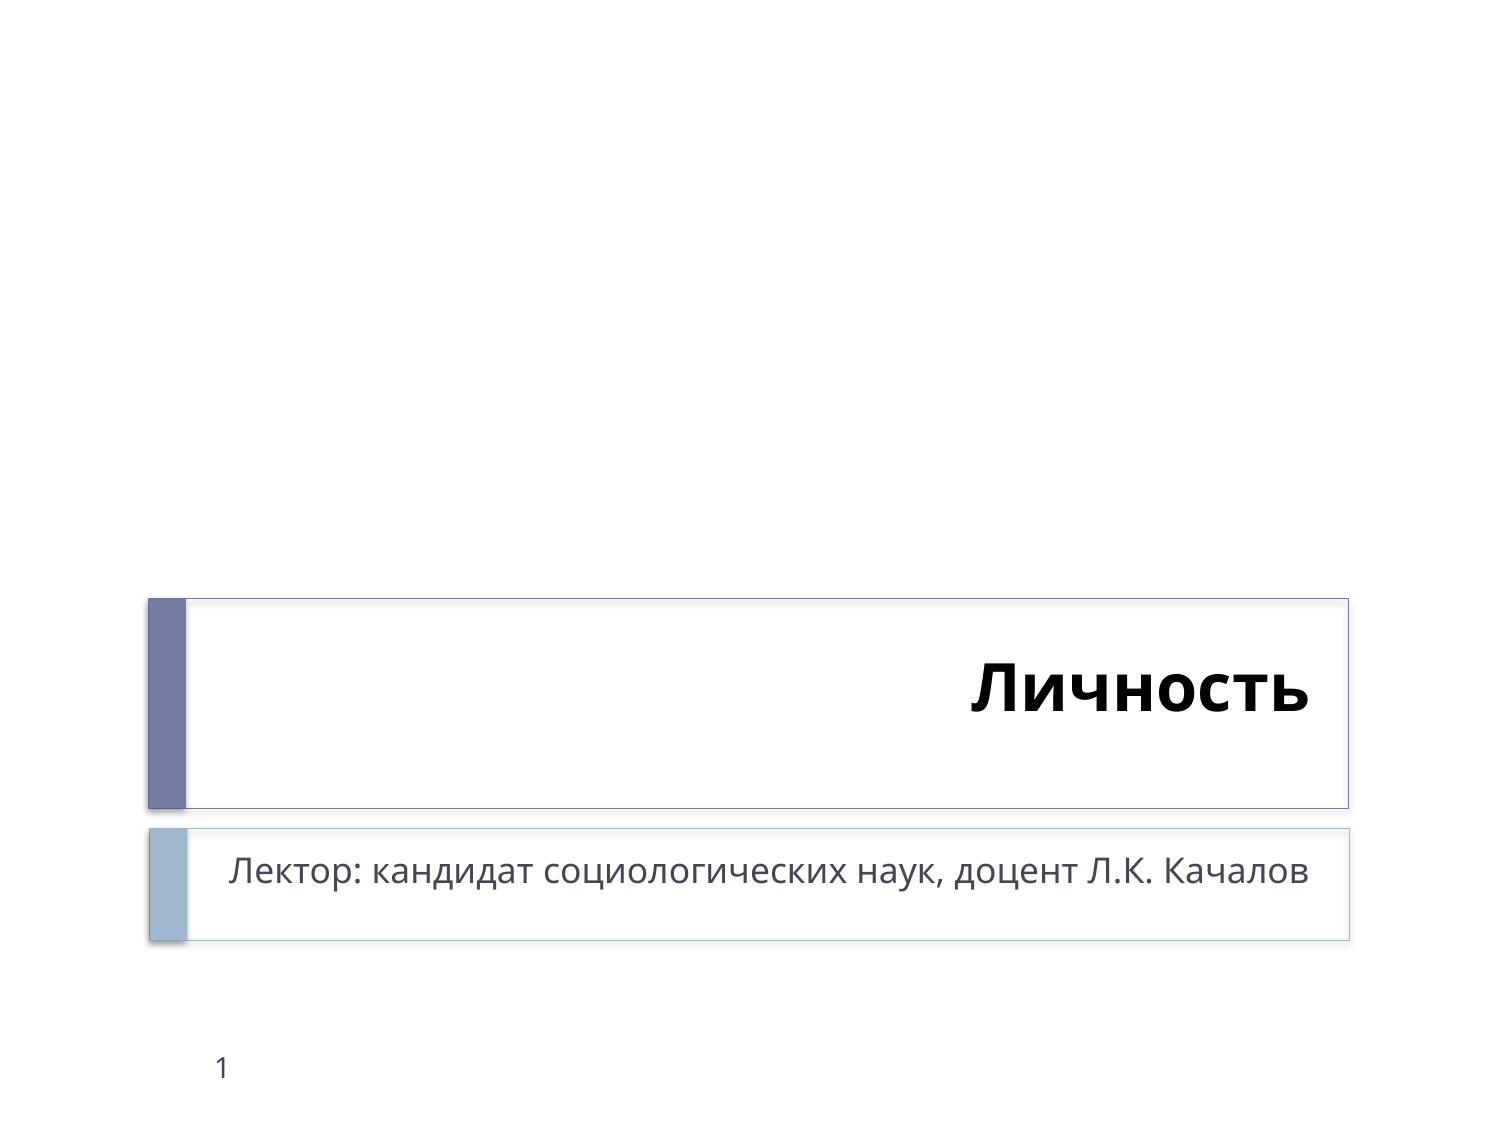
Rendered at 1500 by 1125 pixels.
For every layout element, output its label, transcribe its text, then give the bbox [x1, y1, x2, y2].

subtitle Лектор: кандидат социологических наук, доцент Л.К. Качалов [200, 840, 1325, 929]
title Личность [200, 637, 1325, 800]
slide_number 1 [199, 1042, 400, 1103]
